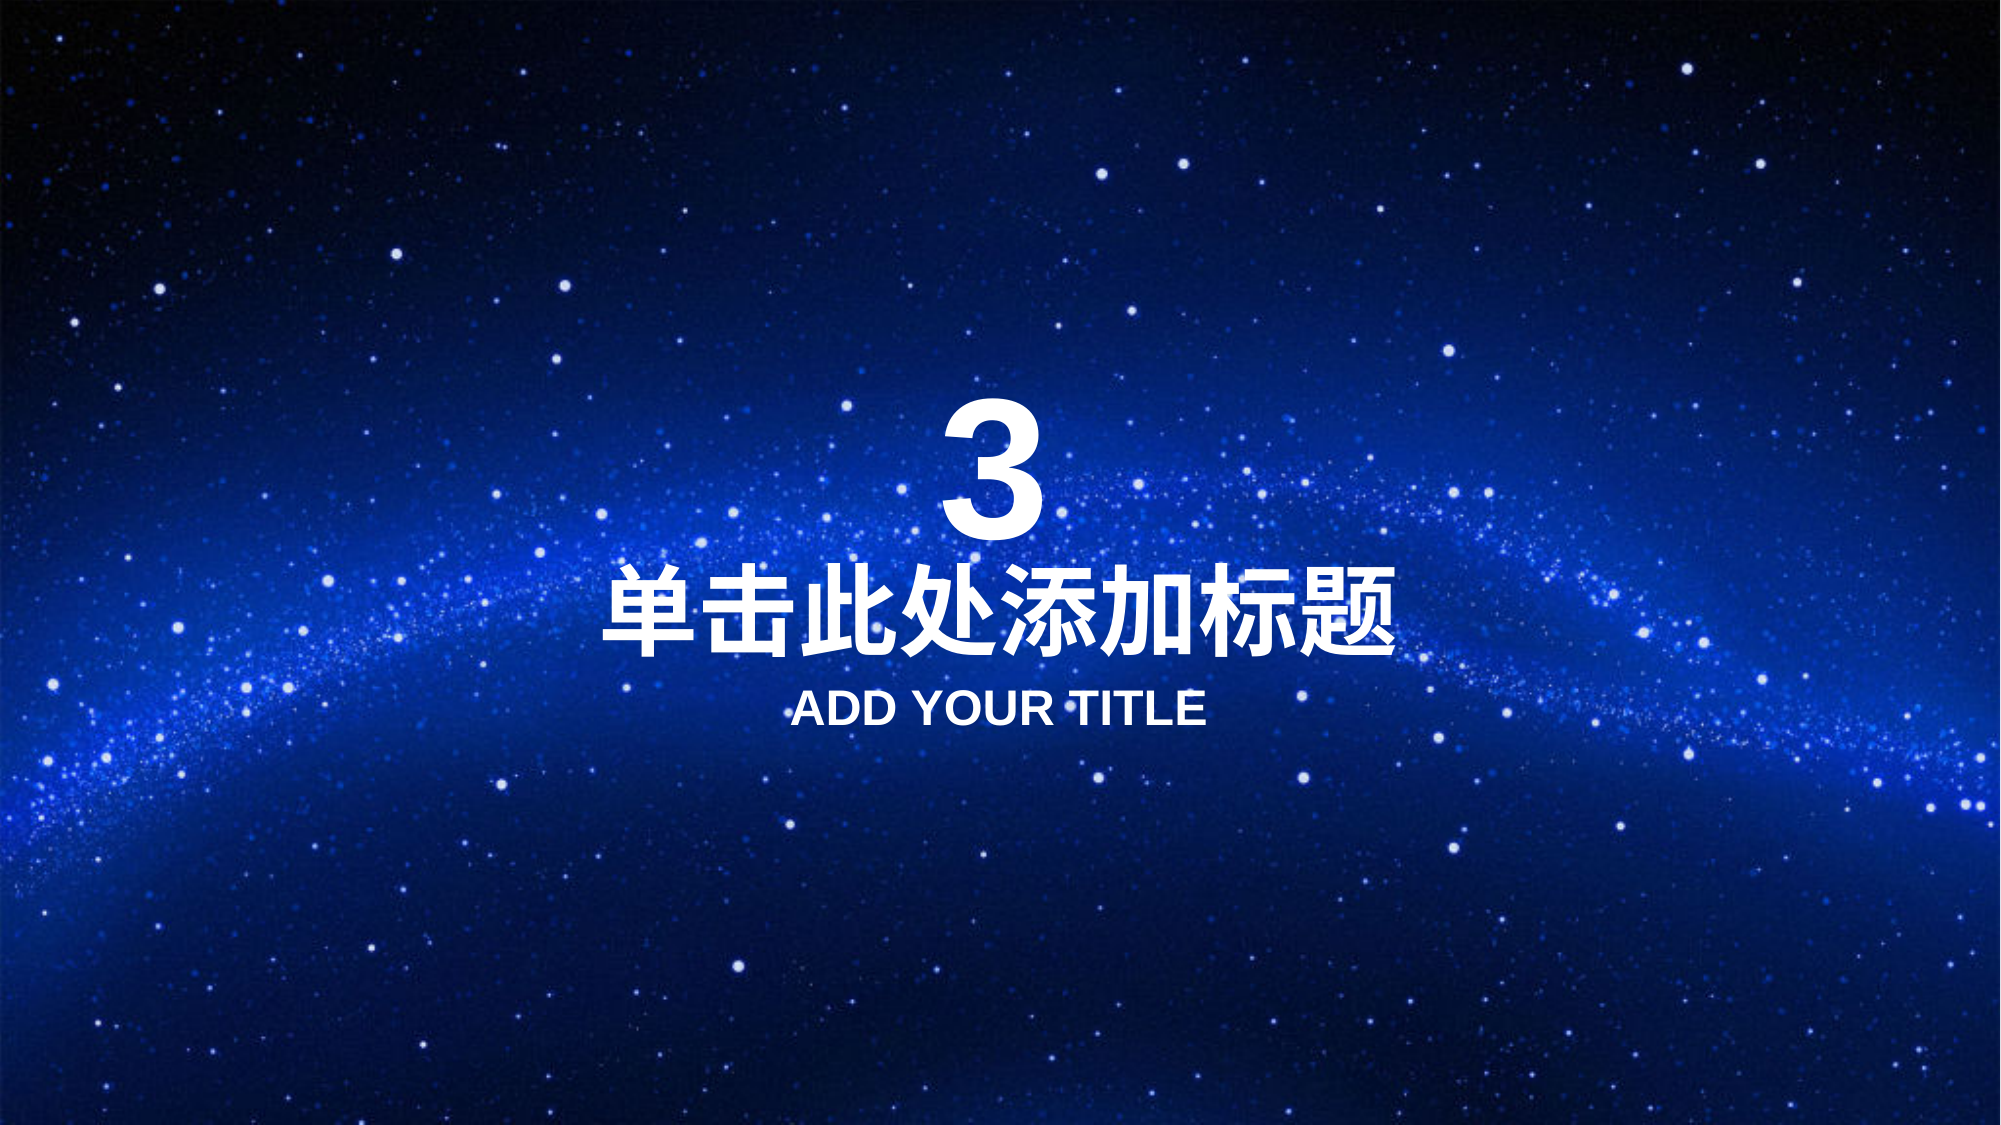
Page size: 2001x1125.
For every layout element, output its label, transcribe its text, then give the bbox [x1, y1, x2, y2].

text_box ADD YOUR TITLE [751, 668, 1246, 743]
picture [0, 0, 2001, 1125]
text_box 单击此处添加标题 [560, 541, 1438, 677]
text_box 3 [747, 331, 1241, 586]
